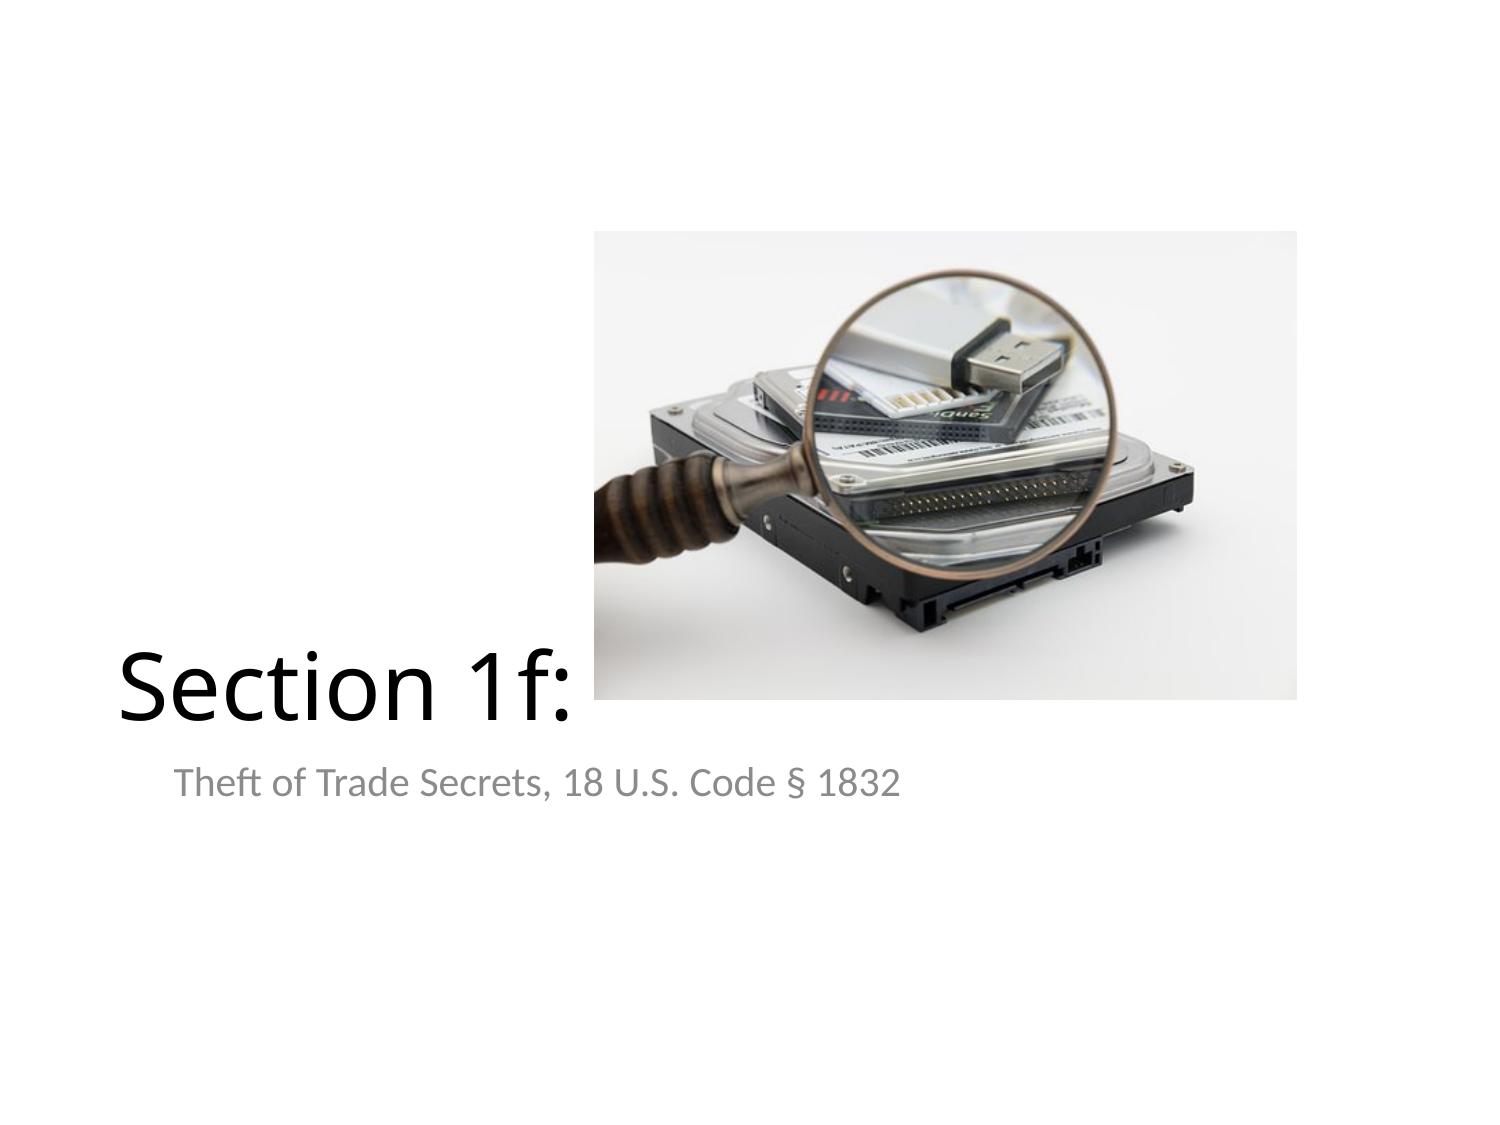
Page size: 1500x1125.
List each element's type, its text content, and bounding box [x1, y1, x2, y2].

list Theft of Trade Secrets, 18 U.S. Code § 1832 [102, 752, 1397, 1000]
title Section 1f: [102, 280, 1397, 749]
picture [594, 231, 1297, 700]
